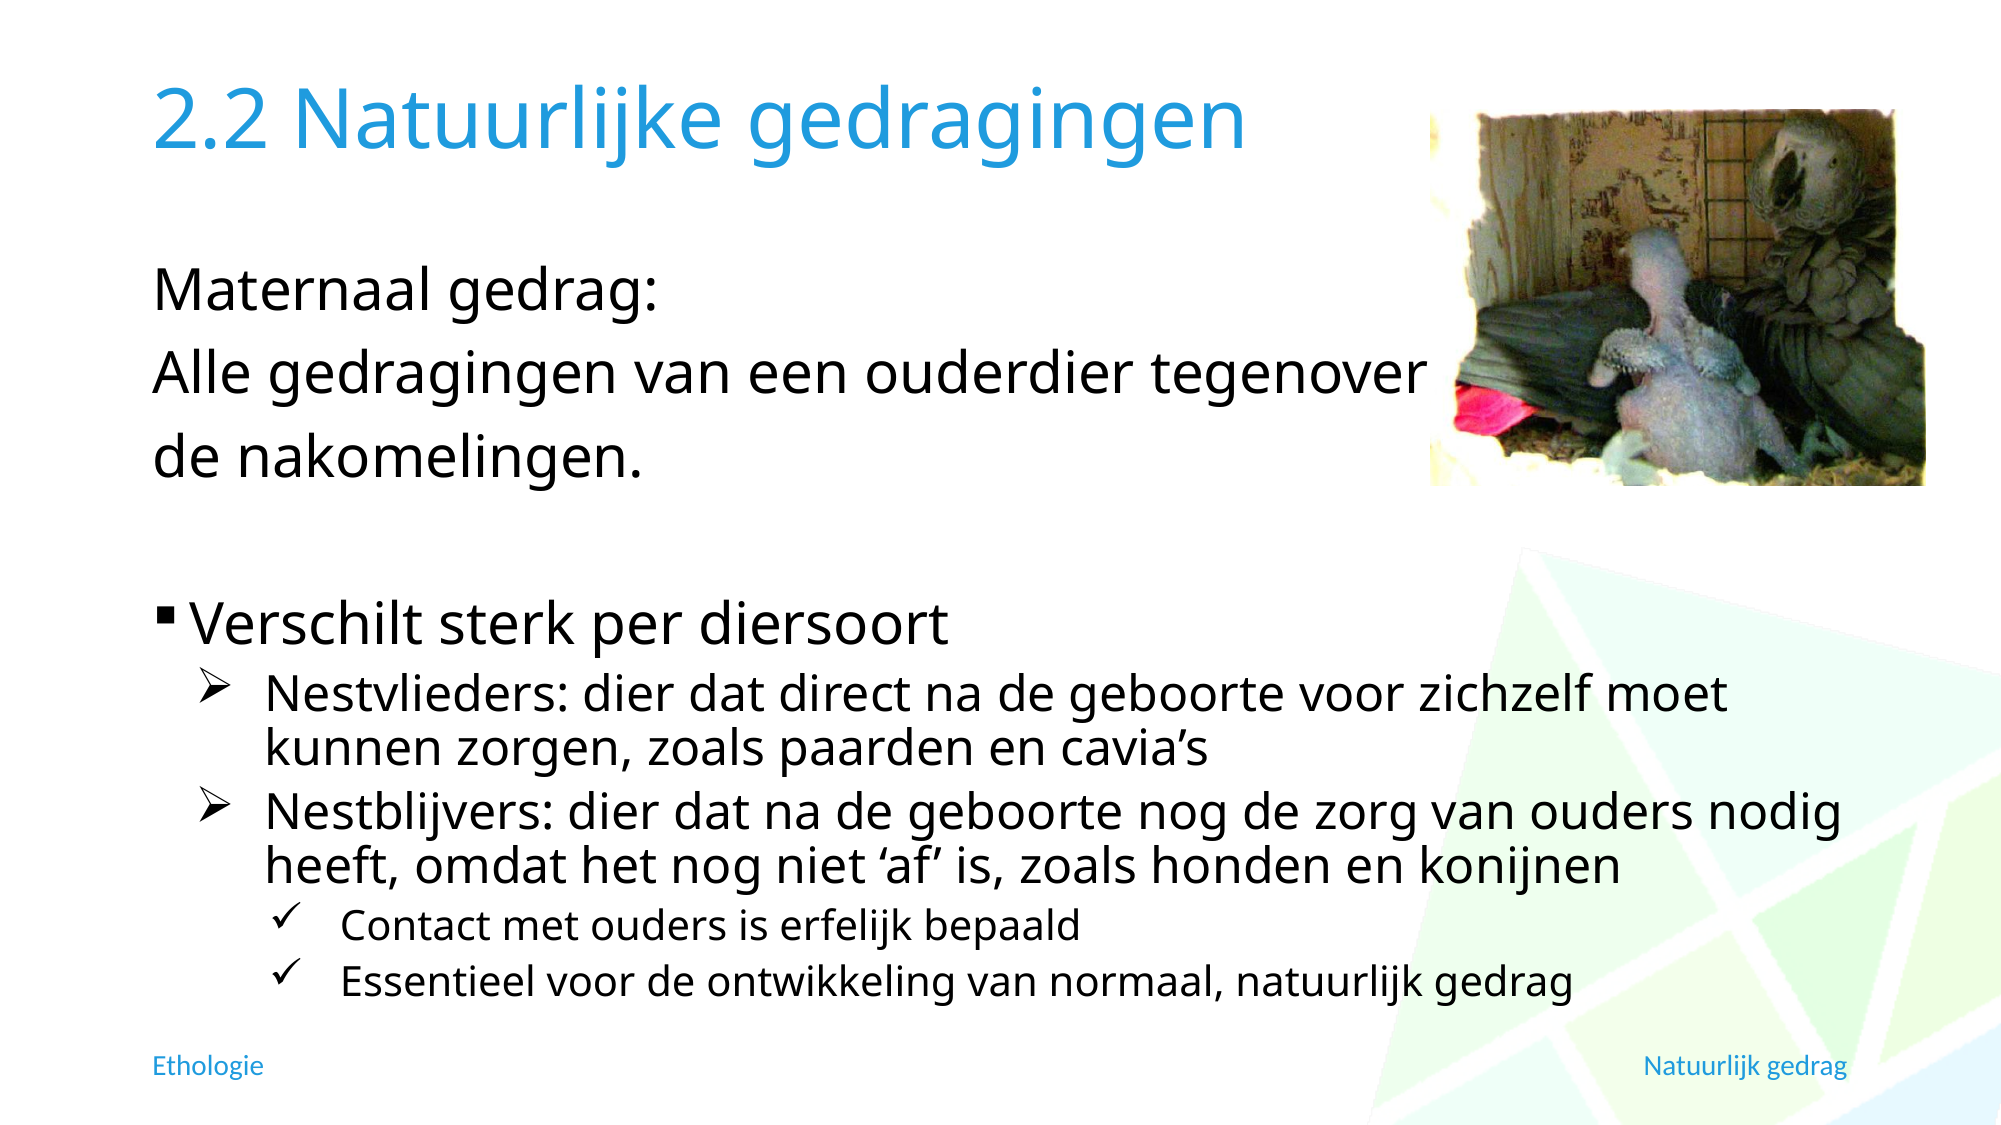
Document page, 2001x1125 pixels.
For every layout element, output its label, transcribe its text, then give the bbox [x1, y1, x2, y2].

list Ethologie [137, 1042, 588, 1103]
picture [1430, 109, 1926, 486]
list Natuurlijk gedrag [1412, 1042, 1863, 1103]
list Maternaal gedrag: Alle gedragingen van een ouderdier tegenover de nakomelingen. Verschilt sterk per diersoort Nestvlieders: dier dat direct na de geboorte voor zichzelf moet kunnen zorgen, zoals paarden en cavia’s Nestblijvers: dier dat na de geboorte nog de zorg van ouders nodig heeft, omdat het nog niet ‘af’ is, zoals honden en konijnen Contact met ouders is erfelijk bepaald Essentieel voor de ontwikkeling van normaal, natuurlijk gedrag [137, 252, 1863, 1014]
title 2.2 Natuurlijke gedragingen [137, 59, 1863, 184]
